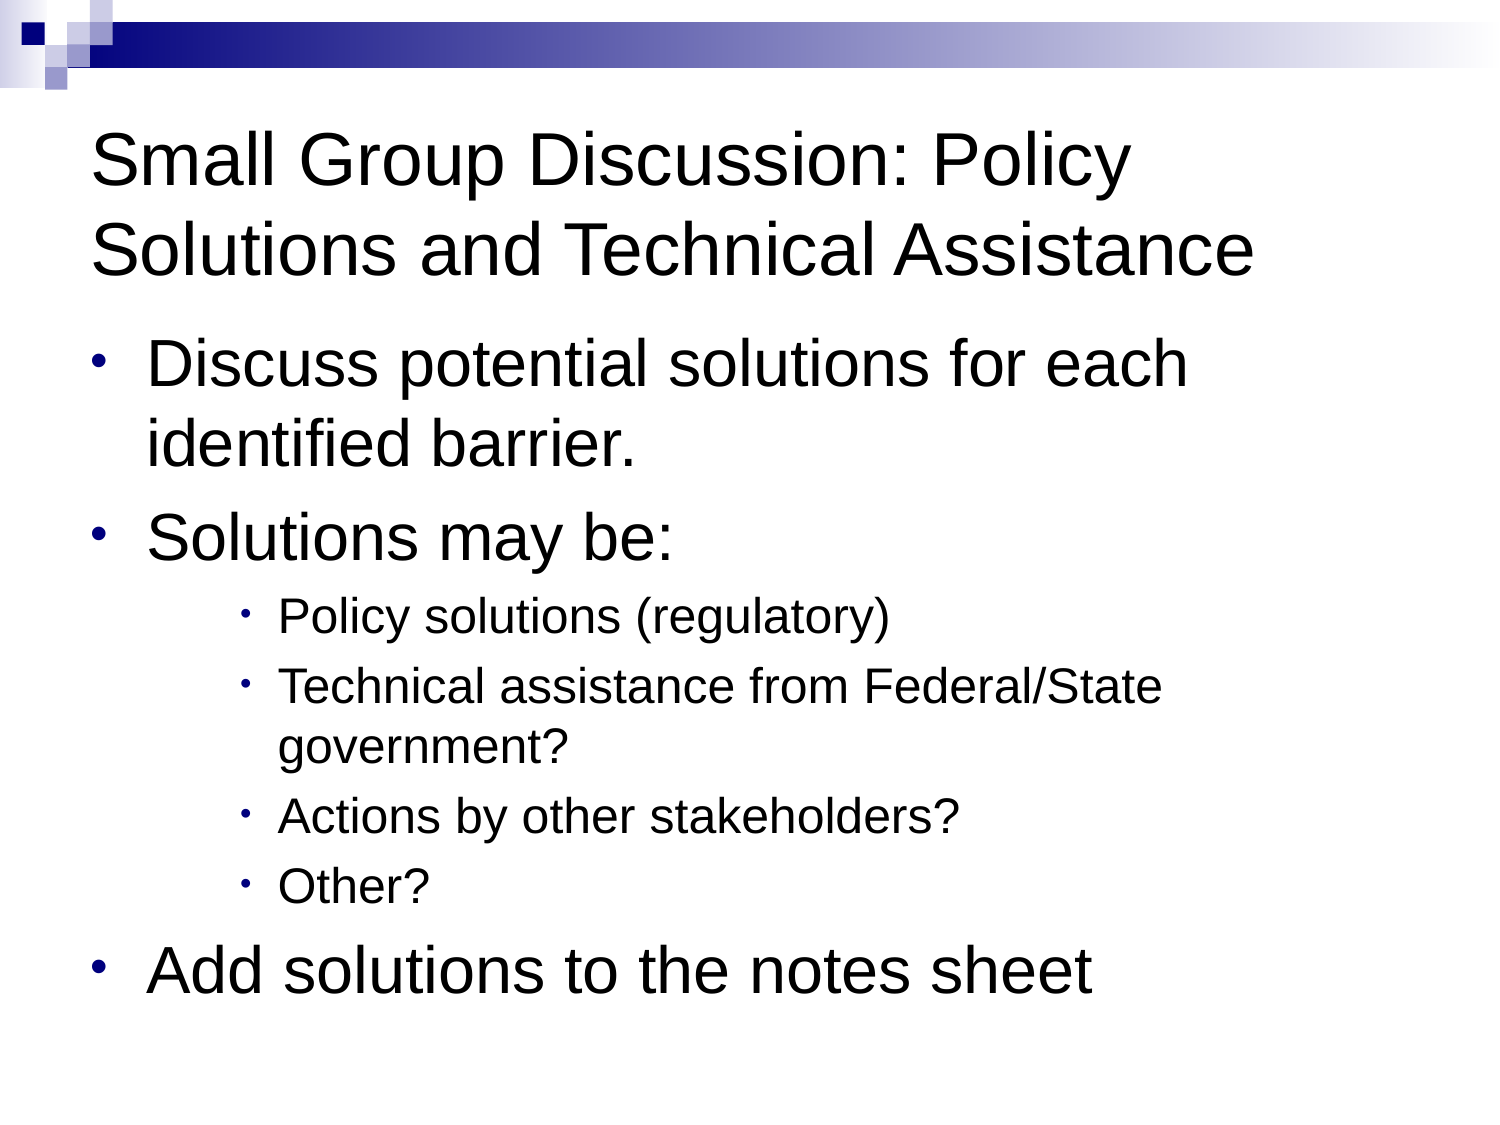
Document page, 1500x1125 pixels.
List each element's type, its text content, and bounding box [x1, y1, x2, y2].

title Small Group Discussion: Policy Solutions and Technical Assistance [75, 75, 1425, 312]
list Discuss potential solutions for each identified barrier. Solutions may be: Policy solutions (regulatory) Technical assistance from Federal/State government? Actions by other stakeholders? Other? Add solutions to the notes sheet [75, 312, 1425, 1013]
